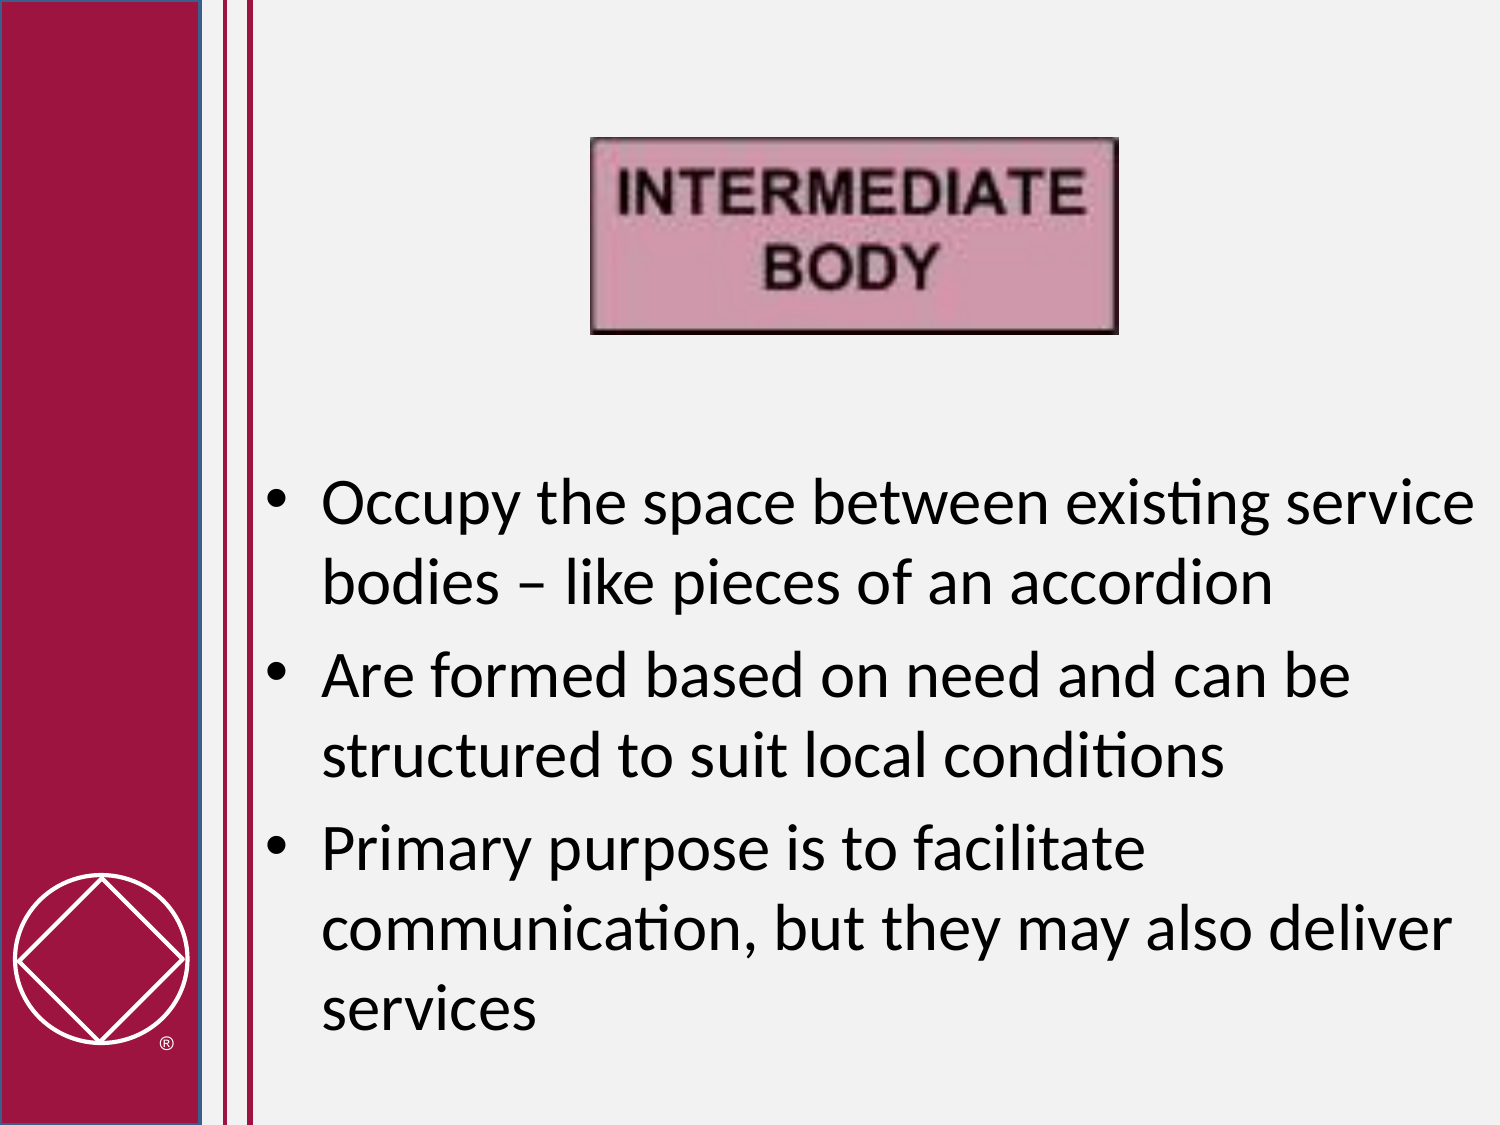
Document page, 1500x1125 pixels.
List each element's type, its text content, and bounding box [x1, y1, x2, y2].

list Occupy the space between existing service bodies – like pieces of an accordion Are formed based on need and can be structured to suit local conditions Primary purpose is to facilitate communication, but they may also deliver services [249, 450, 1500, 1093]
picture [590, 137, 1119, 335]
